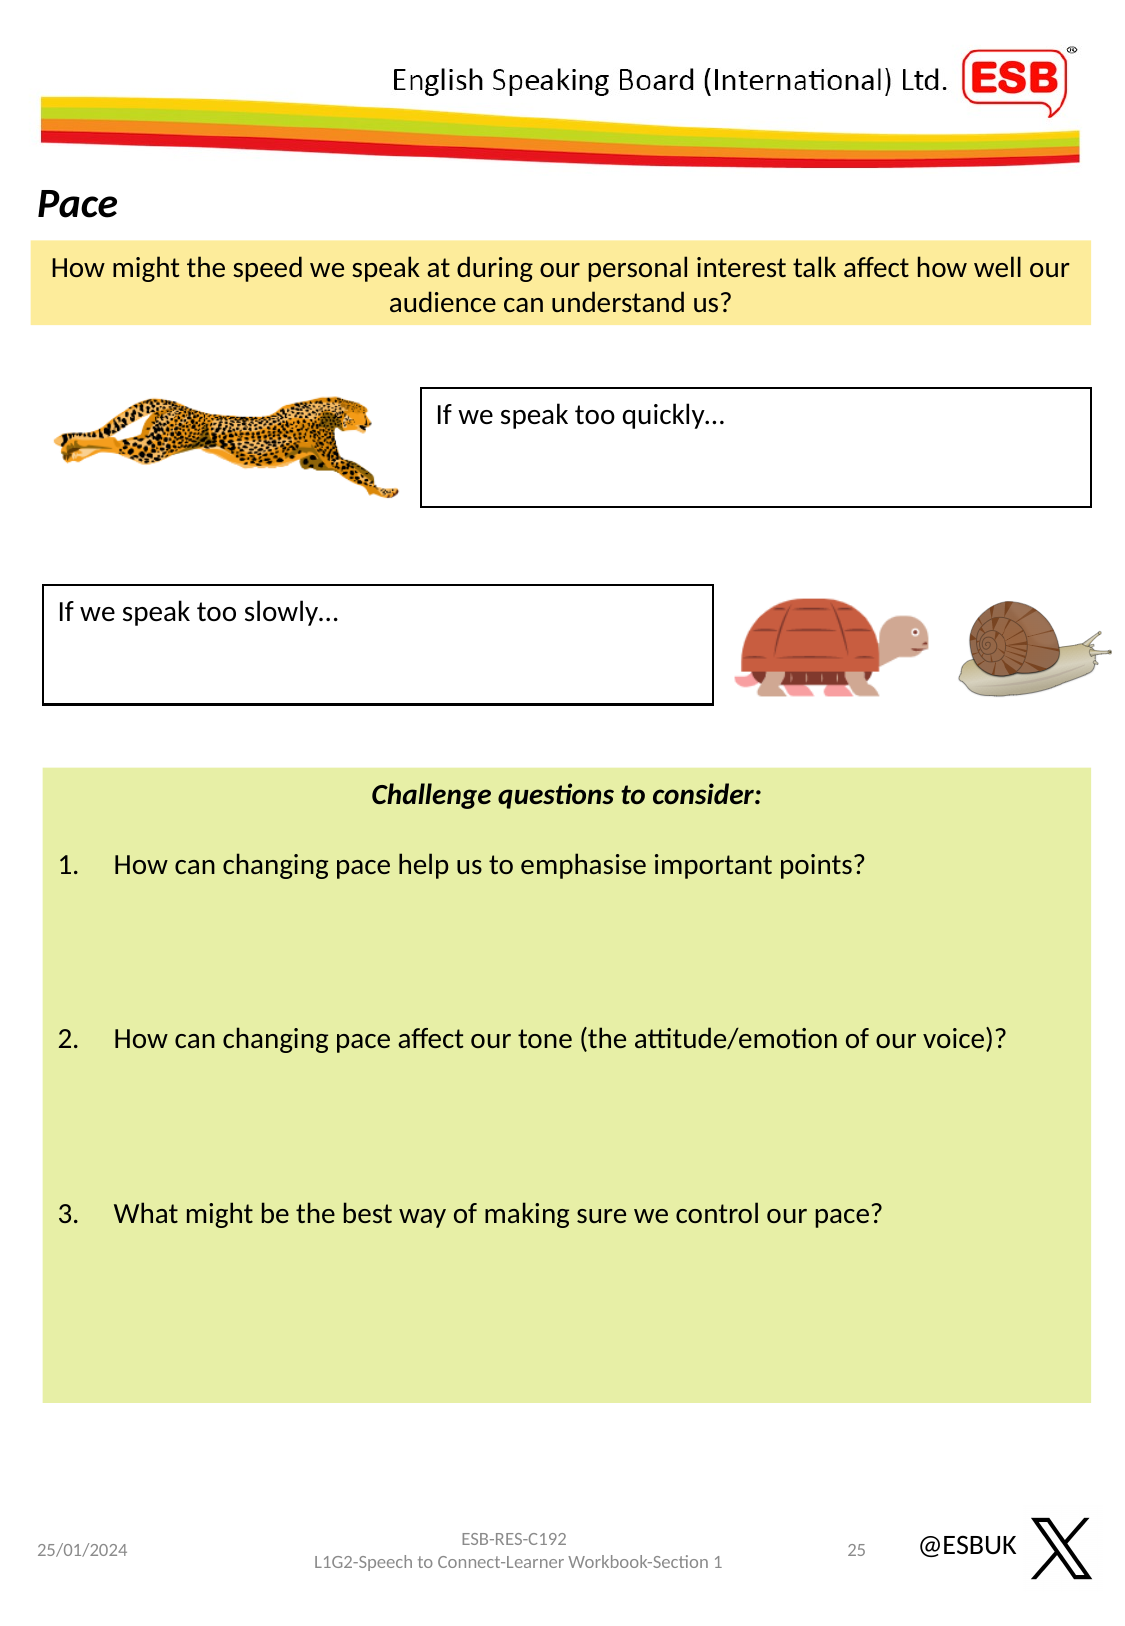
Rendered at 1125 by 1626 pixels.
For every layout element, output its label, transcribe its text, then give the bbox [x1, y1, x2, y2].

footer ESB-RES-C192 L1G2-Speech to Connect-Learner Workbook-Section 1 [296, 1506, 697, 1593]
text_box How might the speed we speak at during our personal interest talk affect how well our audience can understand us? [30, 240, 1092, 326]
slide_number 25 [697, 1506, 882, 1593]
picture [0, 1, 1125, 234]
text_box If we speak too quickly… [420, 387, 1092, 508]
picture [28, 374, 417, 517]
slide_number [22, 1506, 276, 1593]
text_box If we speak too slowly… [42, 584, 714, 706]
picture [948, 584, 1119, 707]
text_box Challenge questions to consider: How can changing pace help us to emphasise important points? How can changing pace affect our tone (the attitude/emotion of our voice)? What might be the best way of making sure we control our pace? [42, 767, 1092, 1404]
picture [727, 591, 935, 707]
picture [1022, 1505, 1103, 1593]
text_box Pace [22, 139, 1028, 269]
